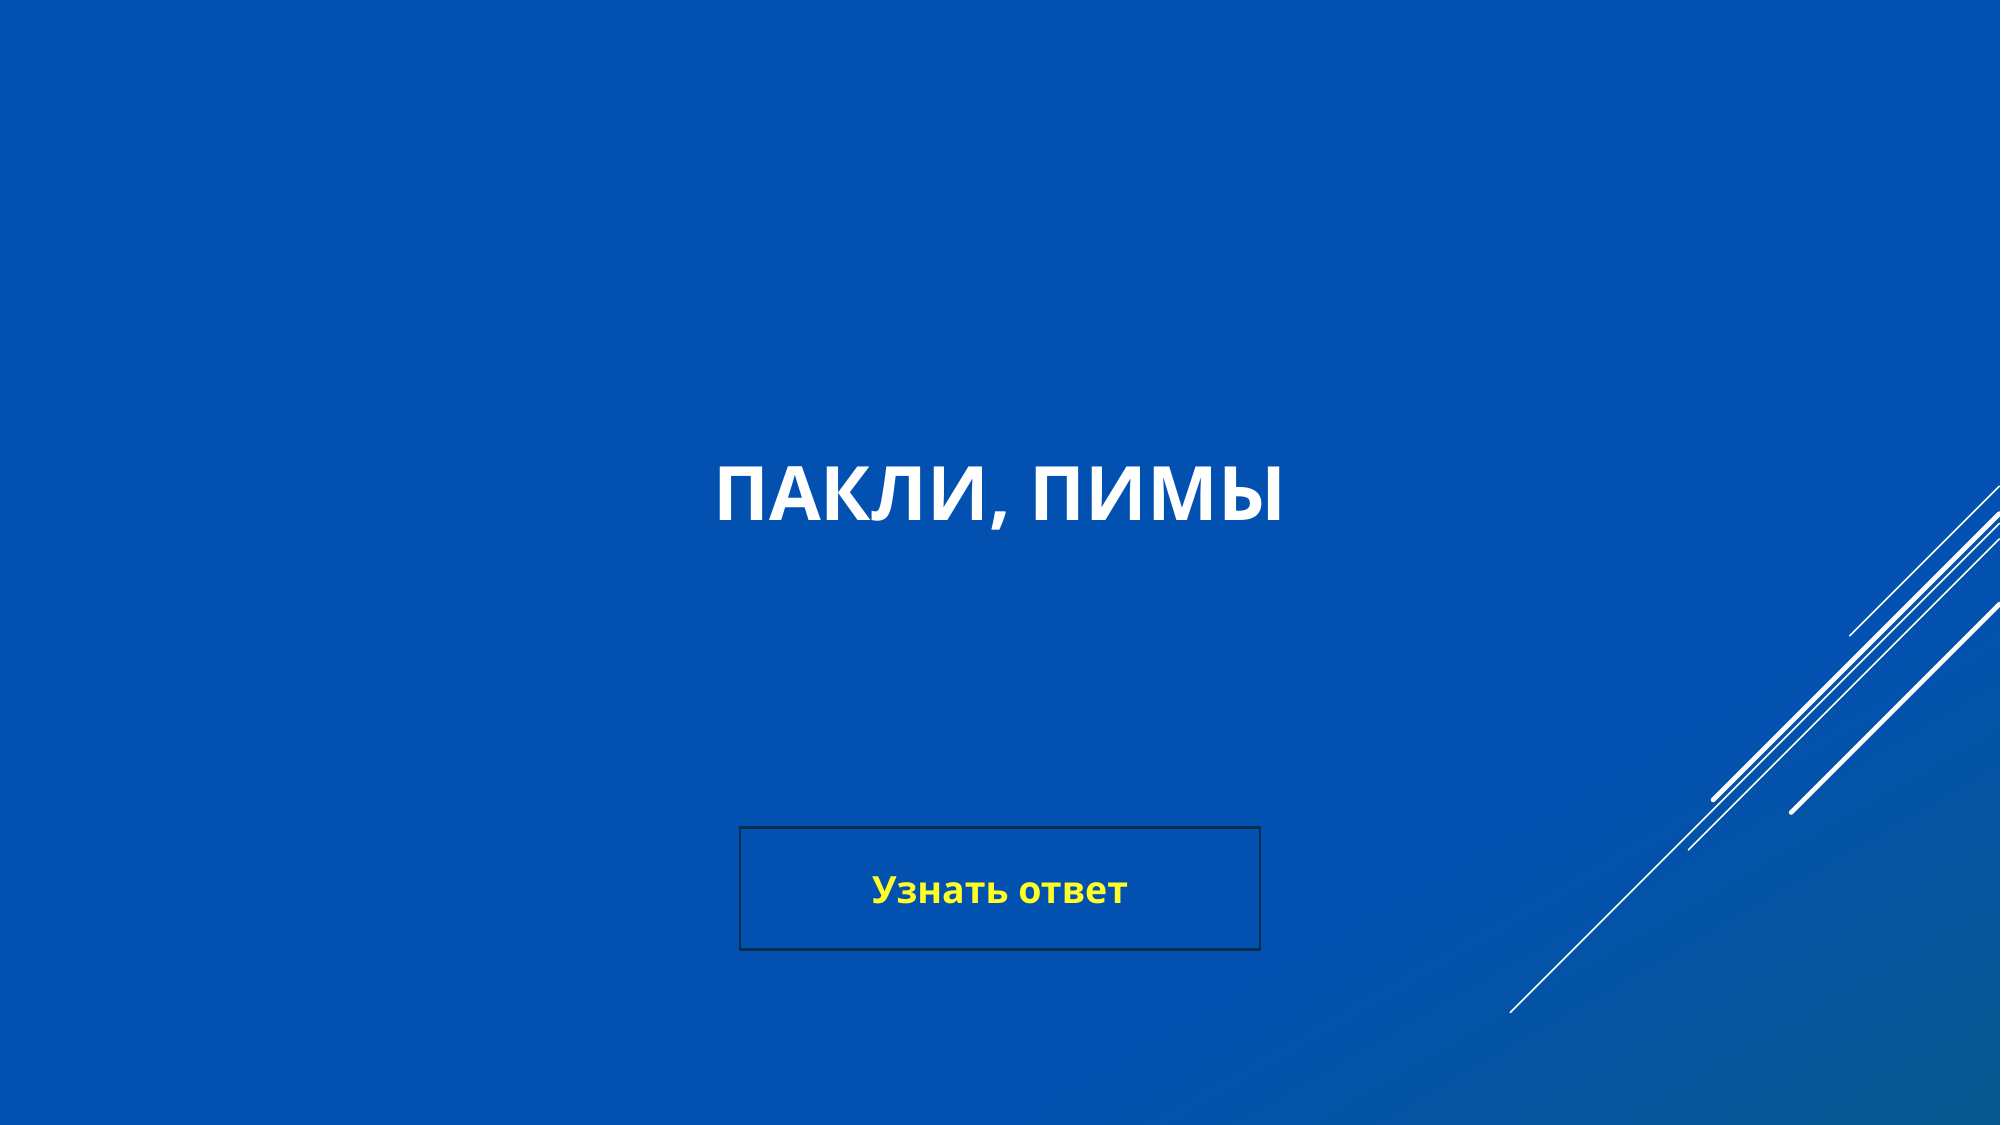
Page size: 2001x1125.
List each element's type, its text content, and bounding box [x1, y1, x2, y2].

title Пакли, пимы [300, 366, 1700, 614]
